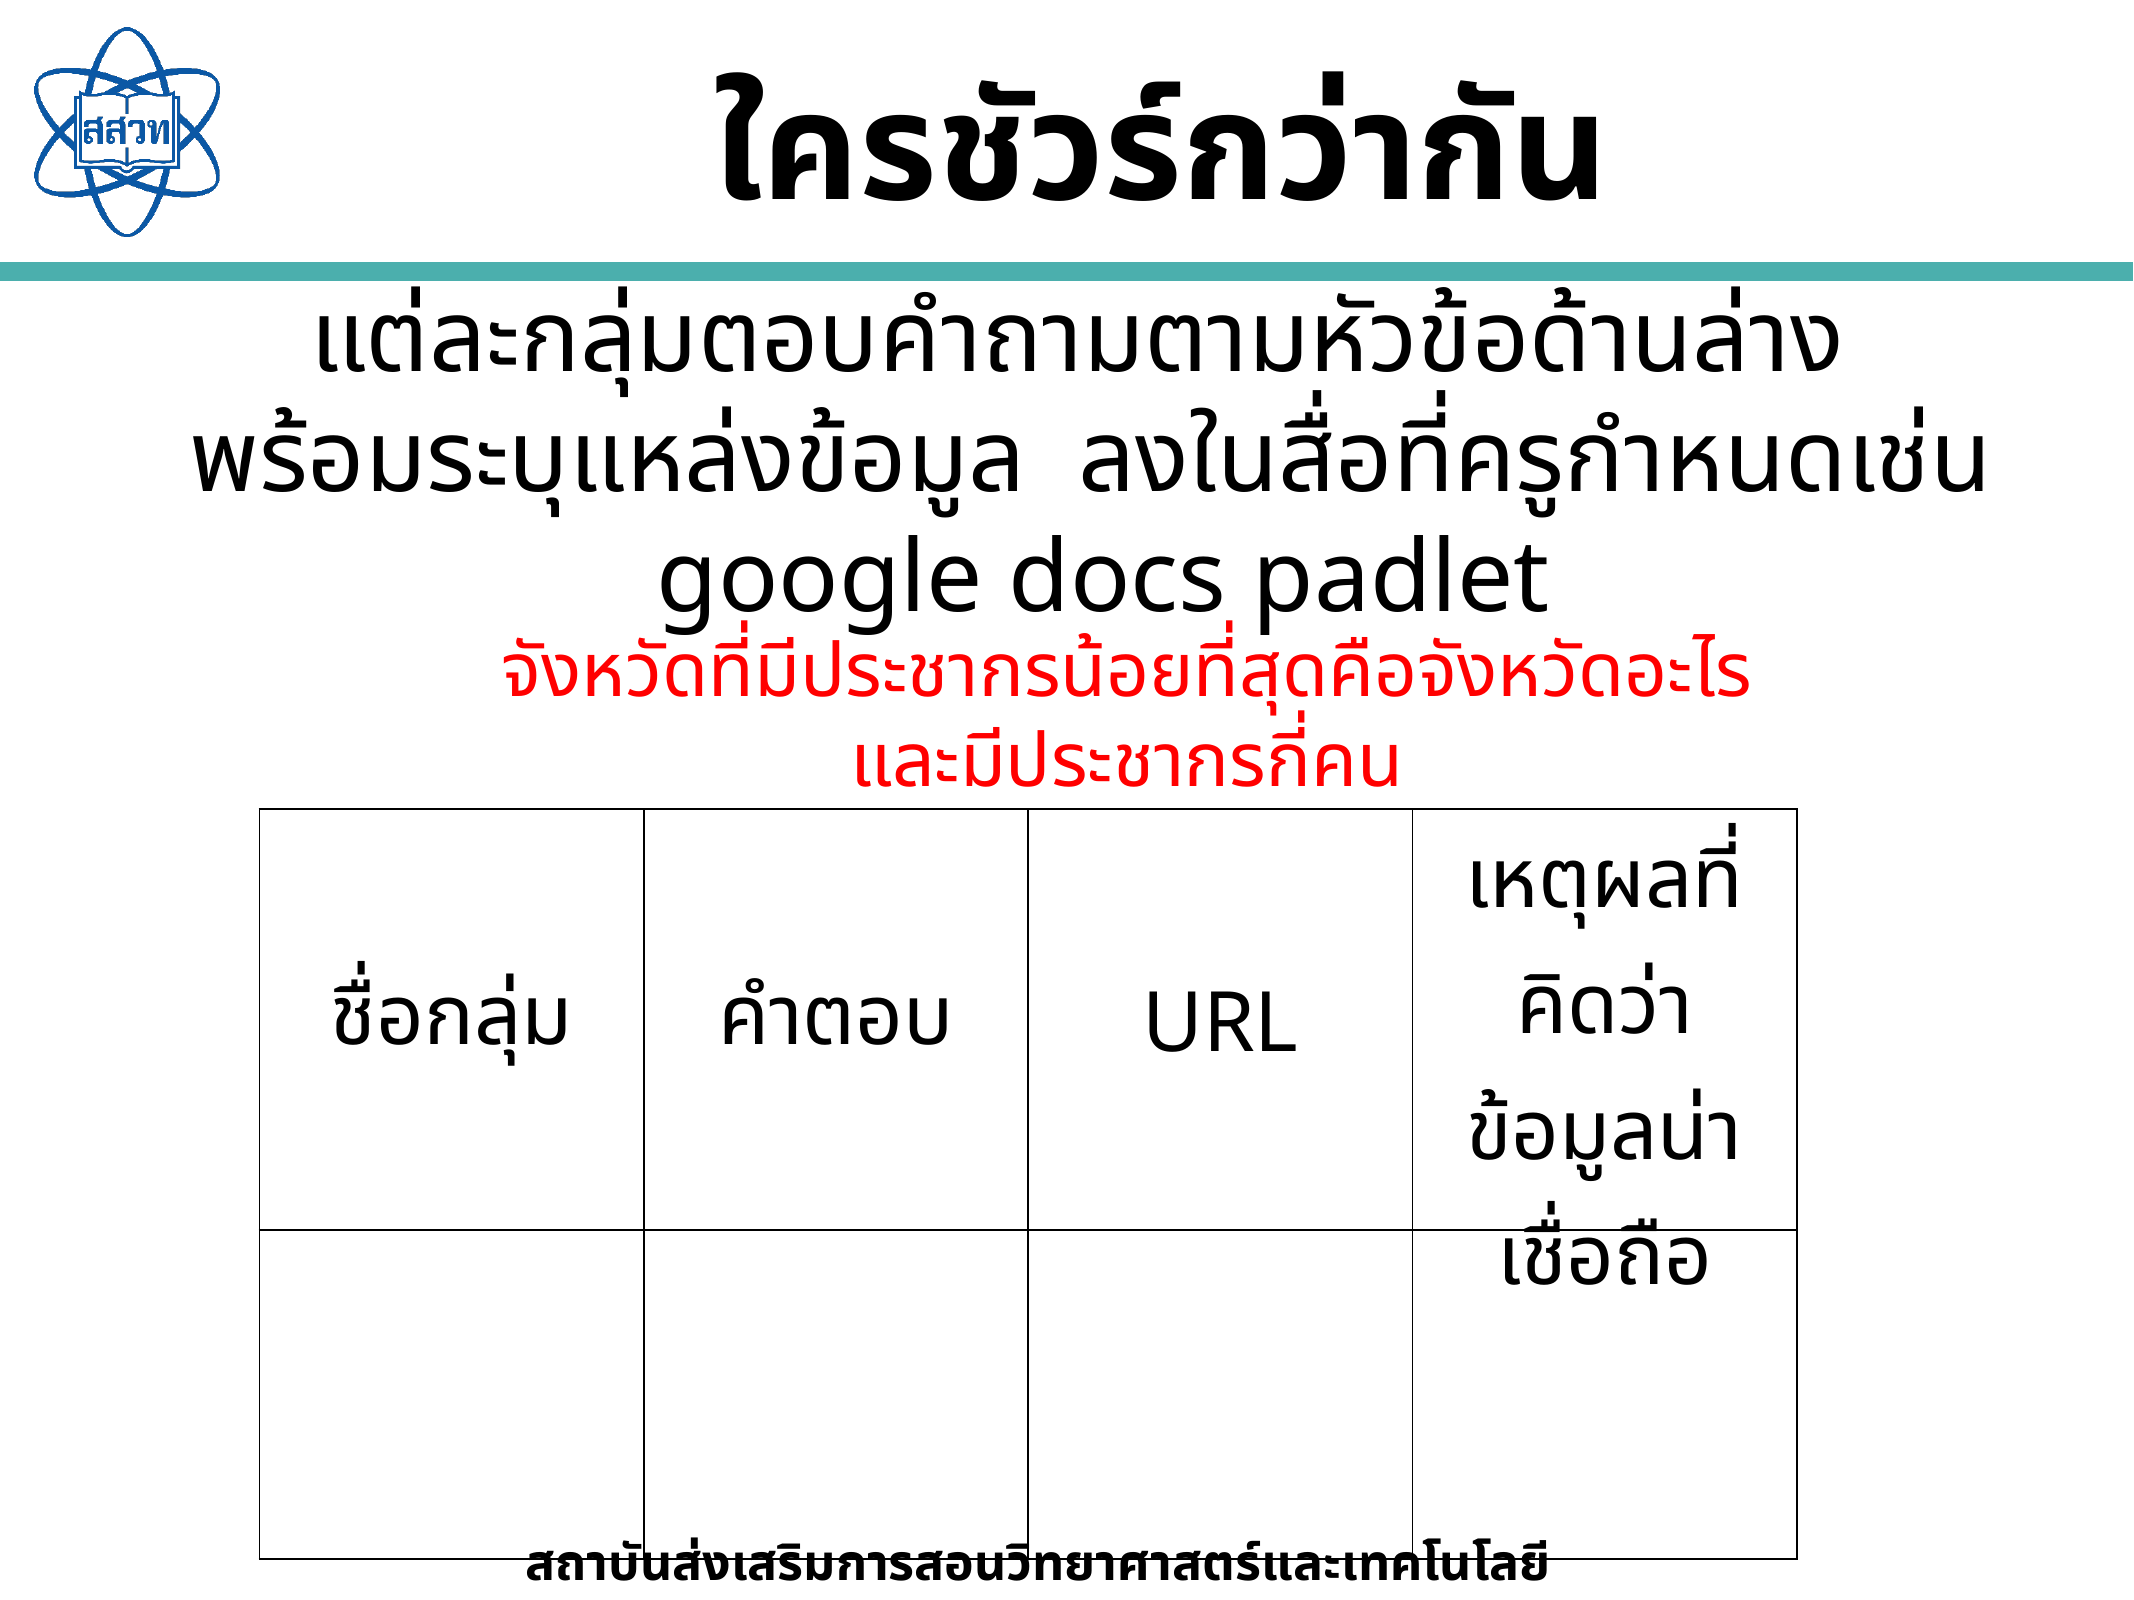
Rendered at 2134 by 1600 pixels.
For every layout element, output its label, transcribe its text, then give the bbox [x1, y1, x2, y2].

text_box แต่ละกลุ่มตอบคำถามตามหัวข้อด้านล่าง พร้อมระบุแหล่งข้อมูล ลงในสื่อที่ครูกำหนดเช่น google docs padlet [152, 263, 2029, 269]
table_cell [645, 1231, 1027, 1558]
table_header คำตอบ [645, 810, 1027, 1229]
table_header ชื่อกลุ่ม [260, 810, 643, 1229]
text_box สถาบันส่งเสริมการสอนวิทยาศาสตร์และเทคโนโลยี [74, 1522, 2002, 1589]
picture [33, 27, 220, 237]
text_box แต่ละกลุ่มตอบคำถามตามหัวข้อด้านล่าง พร้อมระบุแหล่งข้อมูล ลงในสื่อที่ครูกำหนดเช่น google docs padlet [152, 274, 2029, 639]
table_cell [260, 1231, 643, 1558]
table_header เหตุผลที่คิดว่าข้อมูลน่าเชื่อถือ [1413, 810, 1796, 1229]
table_cell [1029, 1231, 1412, 1558]
text_box จังหวัดที่มีประชากรน้อยที่สุดคือจังหวัดอะไร และมีประชากรกี่คน [456, 613, 1798, 809]
table_header URL [1029, 810, 1412, 1229]
text_box ใครชัวร์กว่ากัน [259, 41, 2063, 238]
table_cell [1413, 1231, 1796, 1558]
